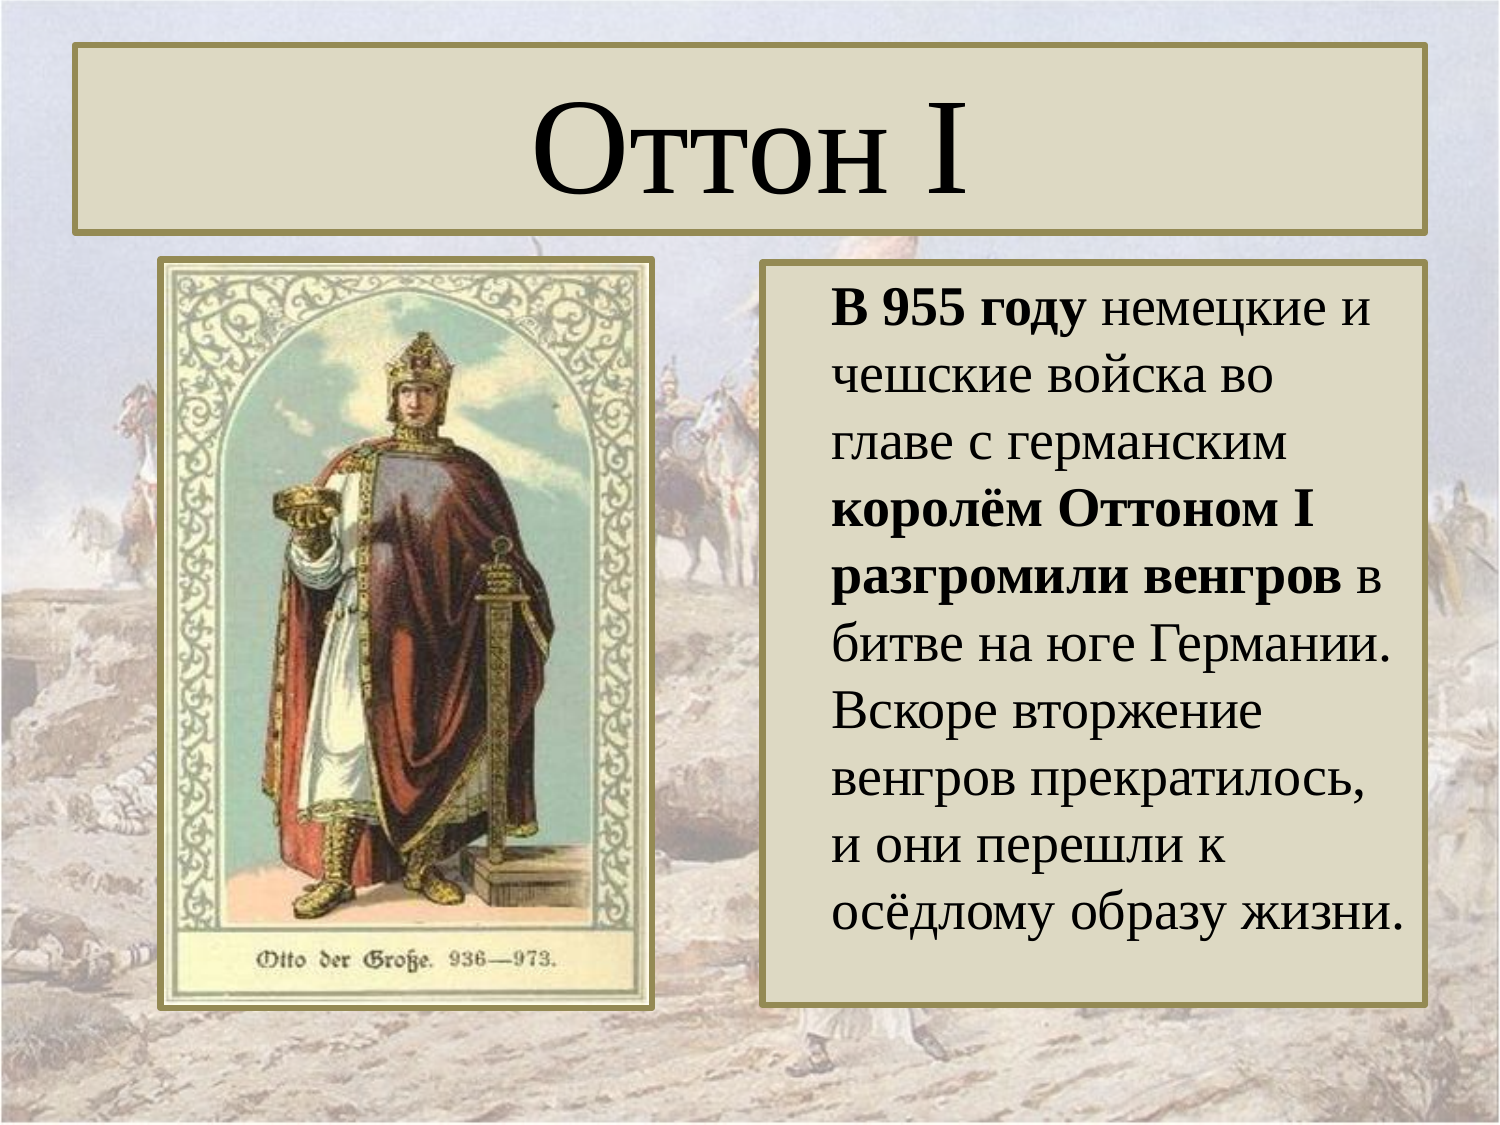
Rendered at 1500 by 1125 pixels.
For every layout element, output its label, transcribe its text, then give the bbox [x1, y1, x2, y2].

title Оттон I [75, 45, 1425, 233]
list В 955 году немецкие и чешские войска во главе с германским королём Оттоном I разгромили венгров в битве на юге Германии. Вскоре вторжение венгров прекратилось, и они перешли к осёдлому образу жизни. [762, 262, 1425, 1005]
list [163, 262, 650, 1006]
